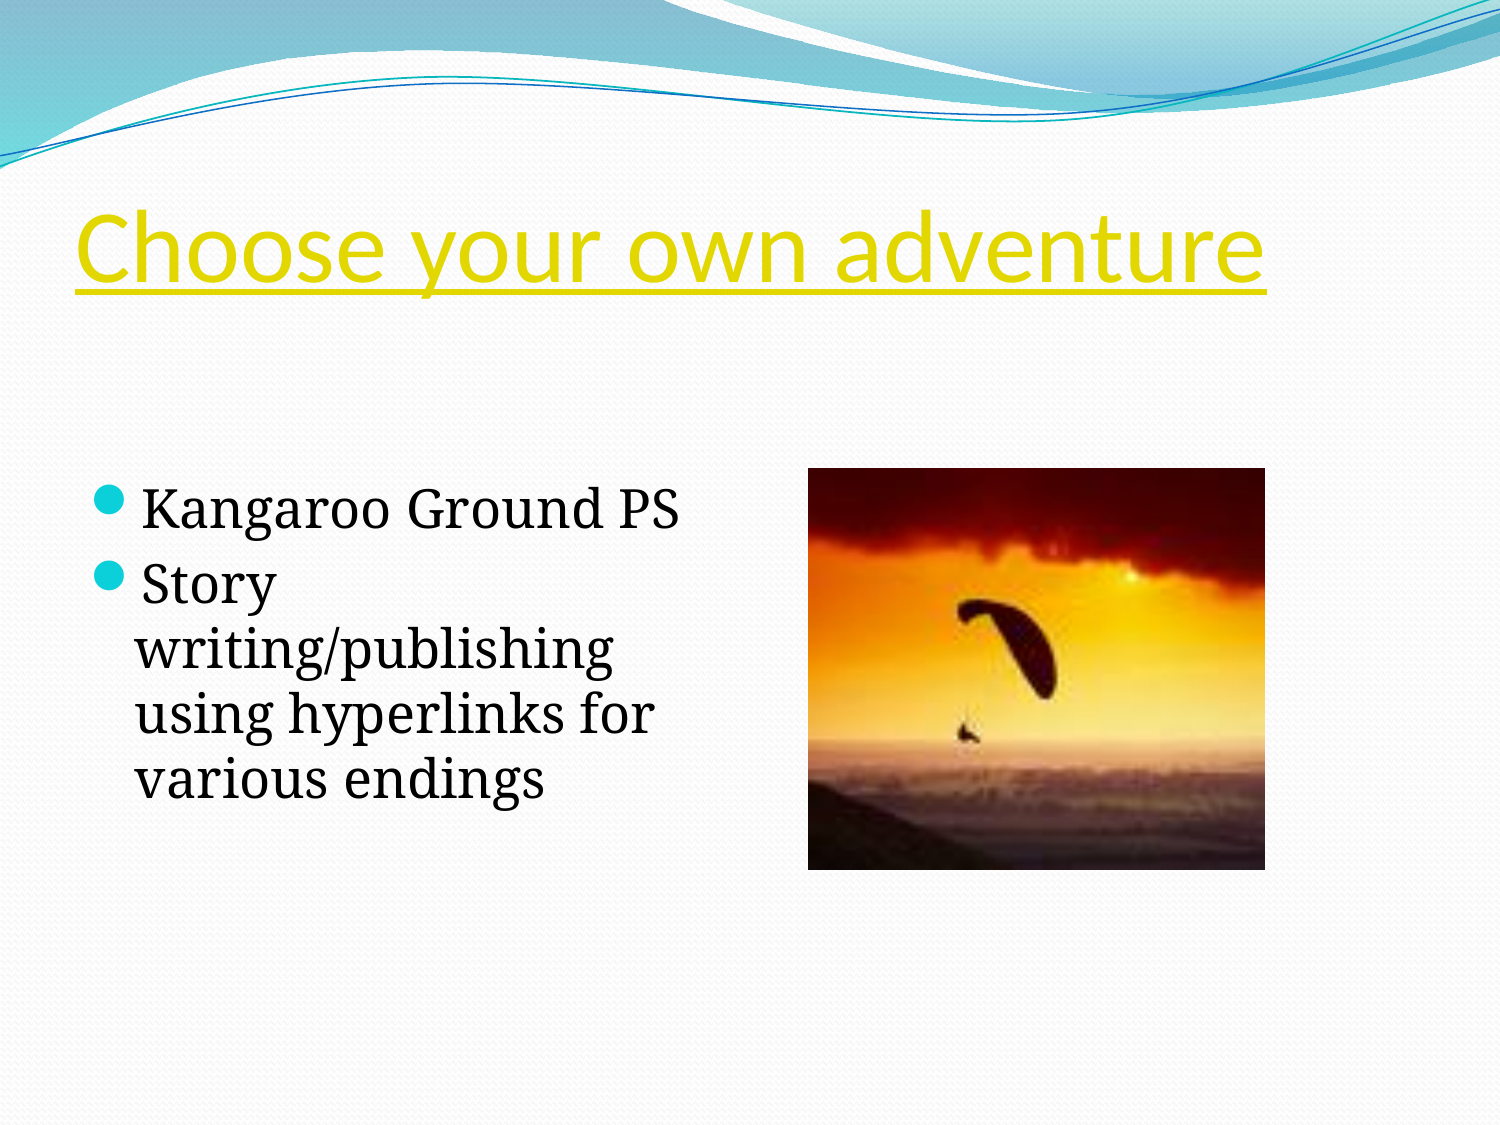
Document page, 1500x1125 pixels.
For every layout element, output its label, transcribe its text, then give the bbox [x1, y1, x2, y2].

list Kangaroo Ground PS Story writing/publishing using hyperlinks for various endings [75, 314, 738, 1043]
title Choose your own adventure [75, 115, 1425, 303]
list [808, 468, 1265, 870]
